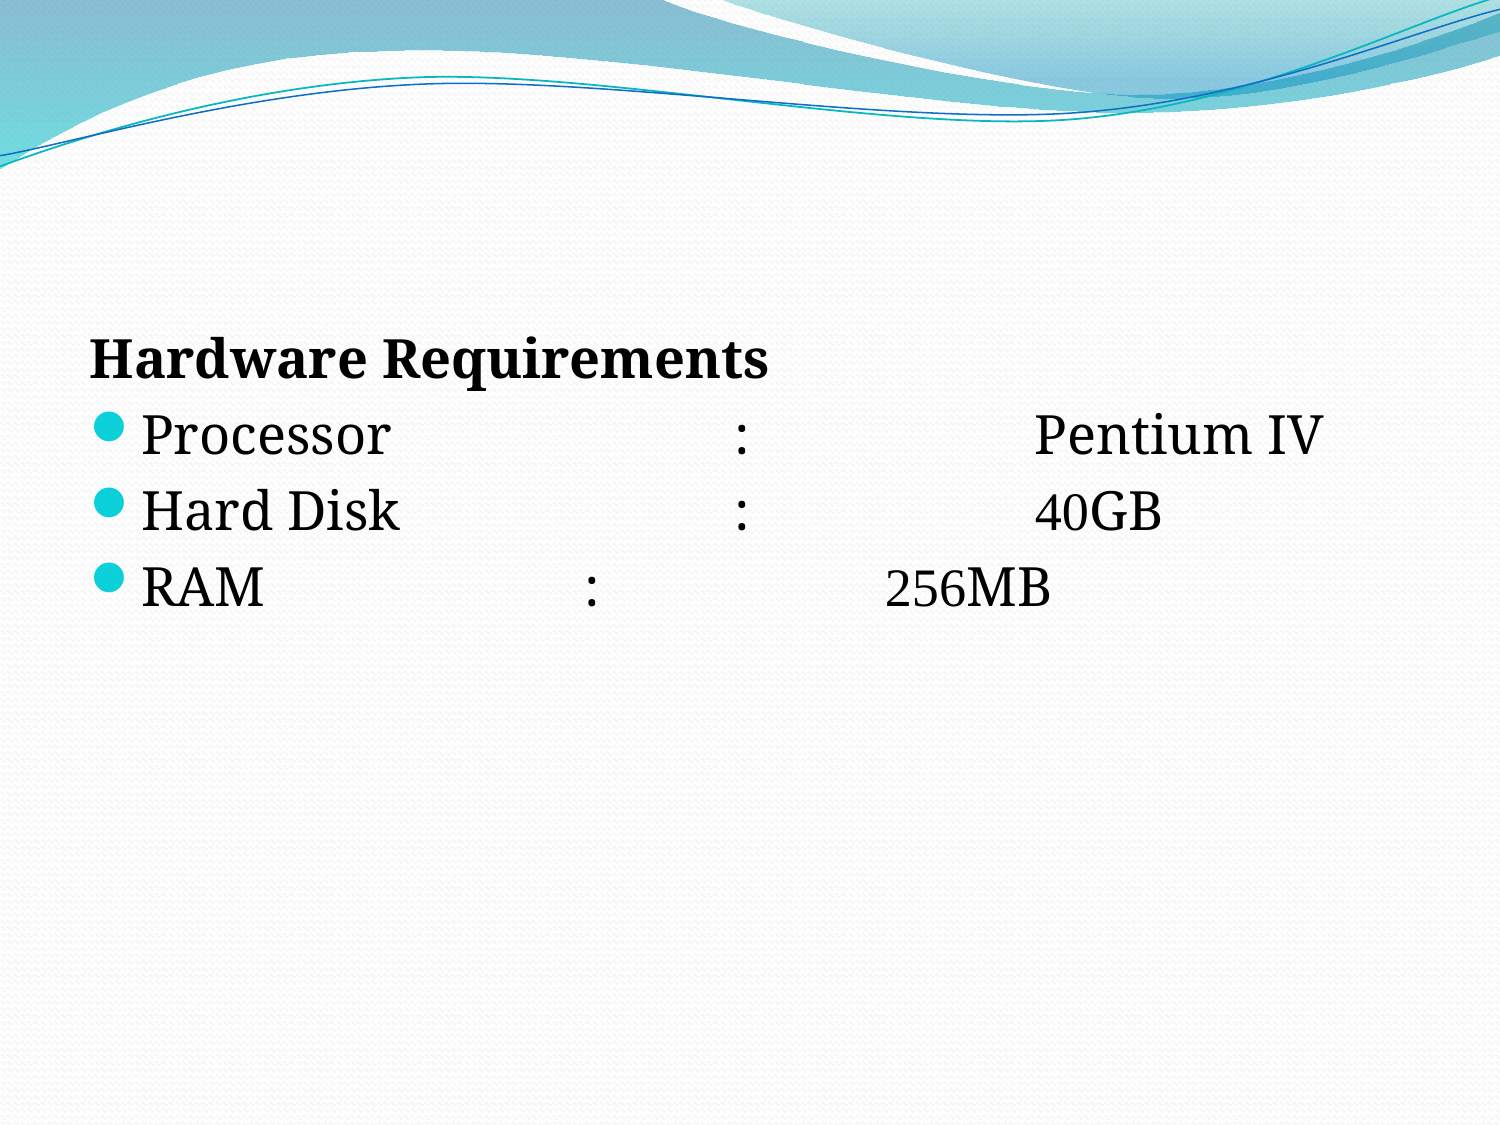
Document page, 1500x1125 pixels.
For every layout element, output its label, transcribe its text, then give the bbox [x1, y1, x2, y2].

list Hardware Requirements Processor : Pentium IV Hard Disk : 40GB RAM : 256MB [75, 317, 1425, 1038]
